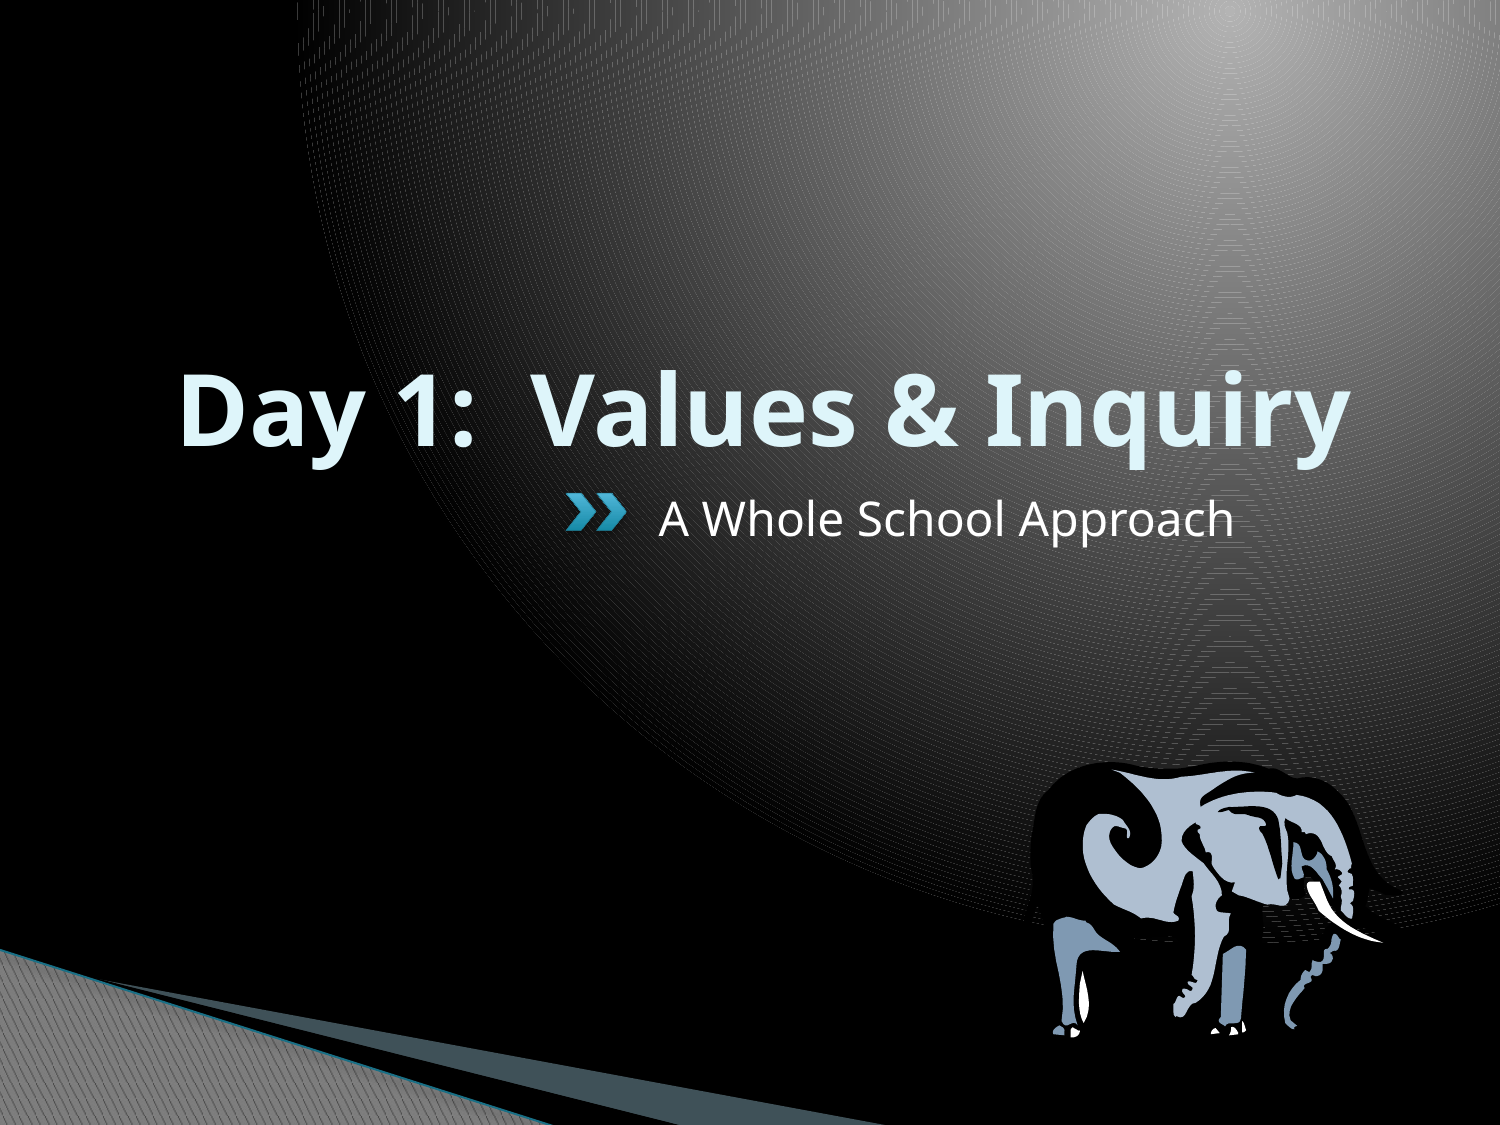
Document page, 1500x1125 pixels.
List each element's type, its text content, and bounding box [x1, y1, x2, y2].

list A Whole School Approach [643, 480, 1394, 720]
title Day 1: Values & Inquiry [118, 173, 1394, 474]
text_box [1007, 761, 1404, 1047]
picture [0, 952, 543, 1125]
